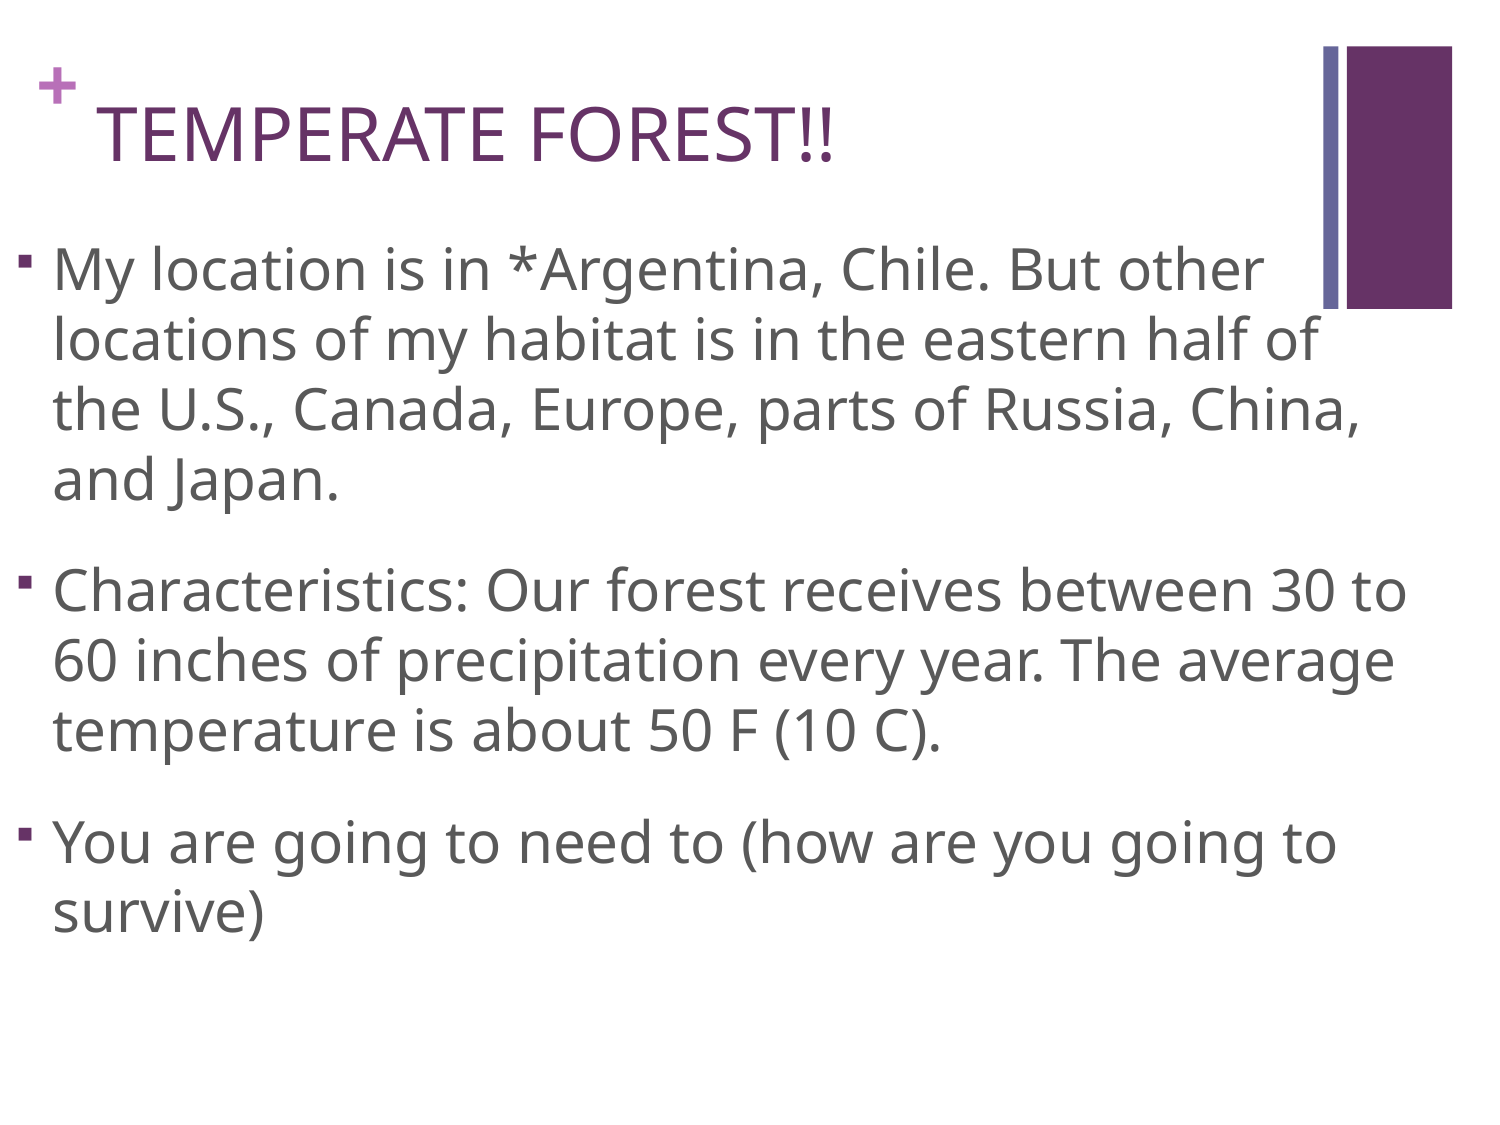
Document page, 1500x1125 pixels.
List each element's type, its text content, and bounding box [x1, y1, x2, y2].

title TEMPERATE FOREST!! [81, 79, 1322, 224]
list My location is in *Argentina, Chile. But other locations of my habitat is in the eastern half of the U.S., Canada, Europe, parts of Russia, China, and Japan. Characteristics: Our forest receives between 30 to 60 inches of precipitation every year. The average temperature is about 50 F (10 C). You are going to need to (how are you going to survive) [0, 224, 1425, 1125]
